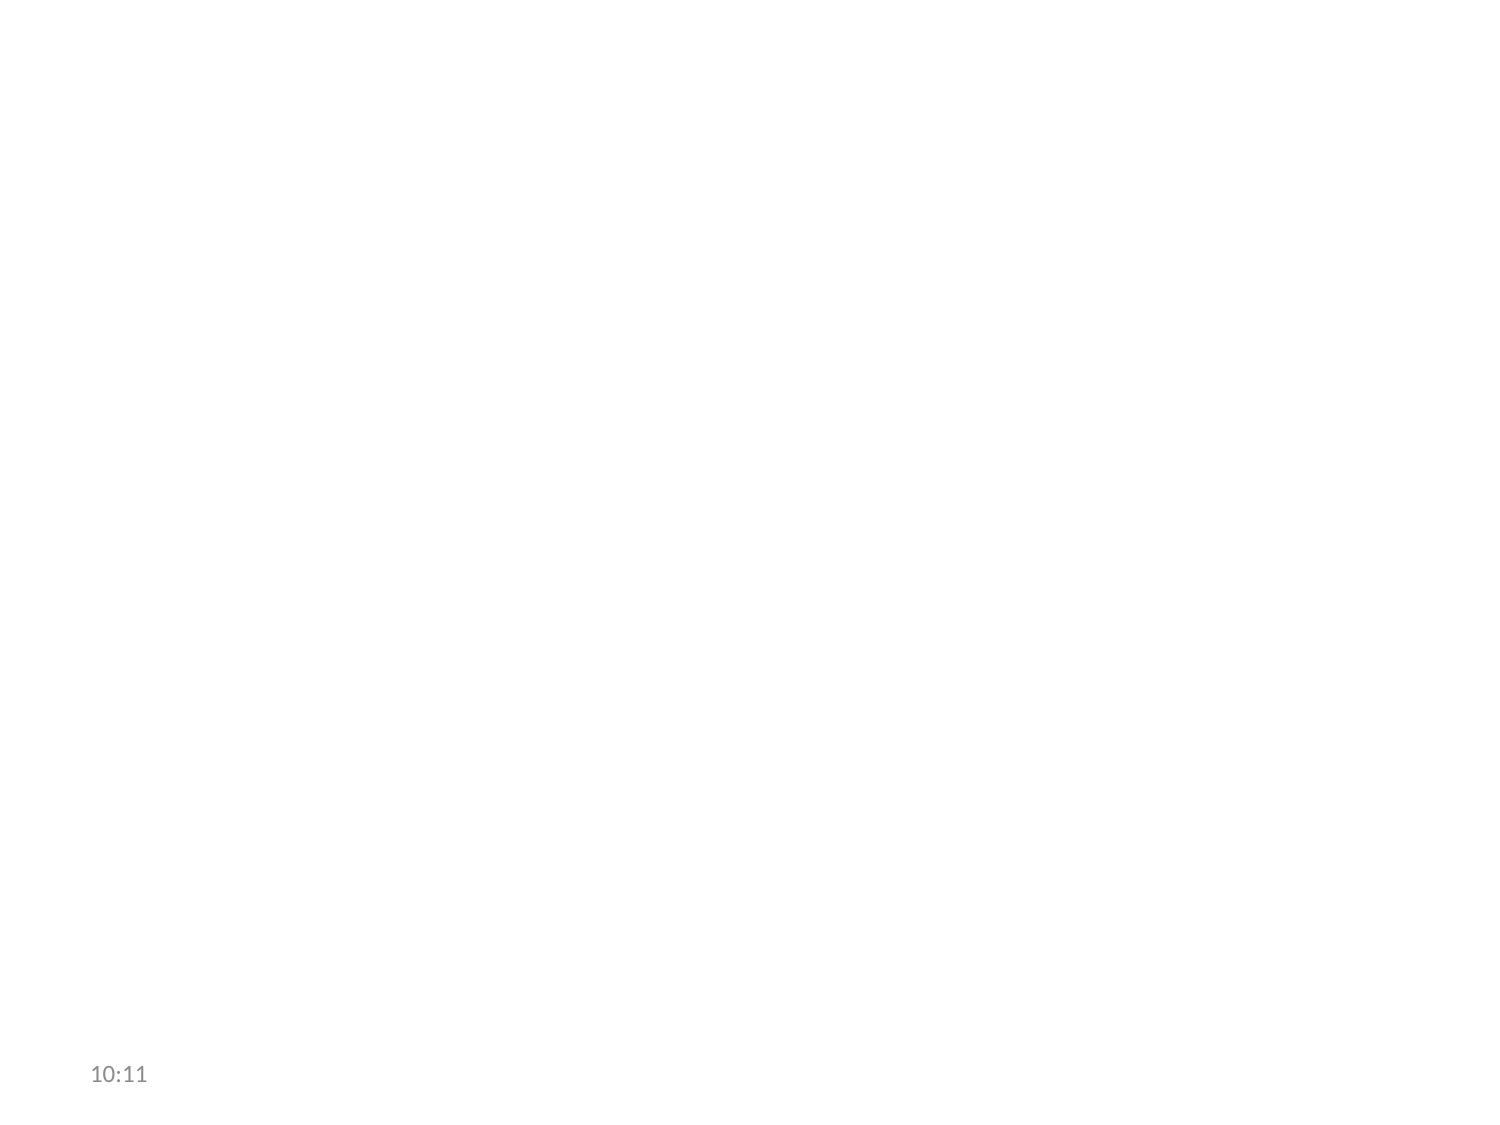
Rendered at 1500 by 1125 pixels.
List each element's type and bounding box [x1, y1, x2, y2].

slide_number [75, 1042, 425, 1103]
